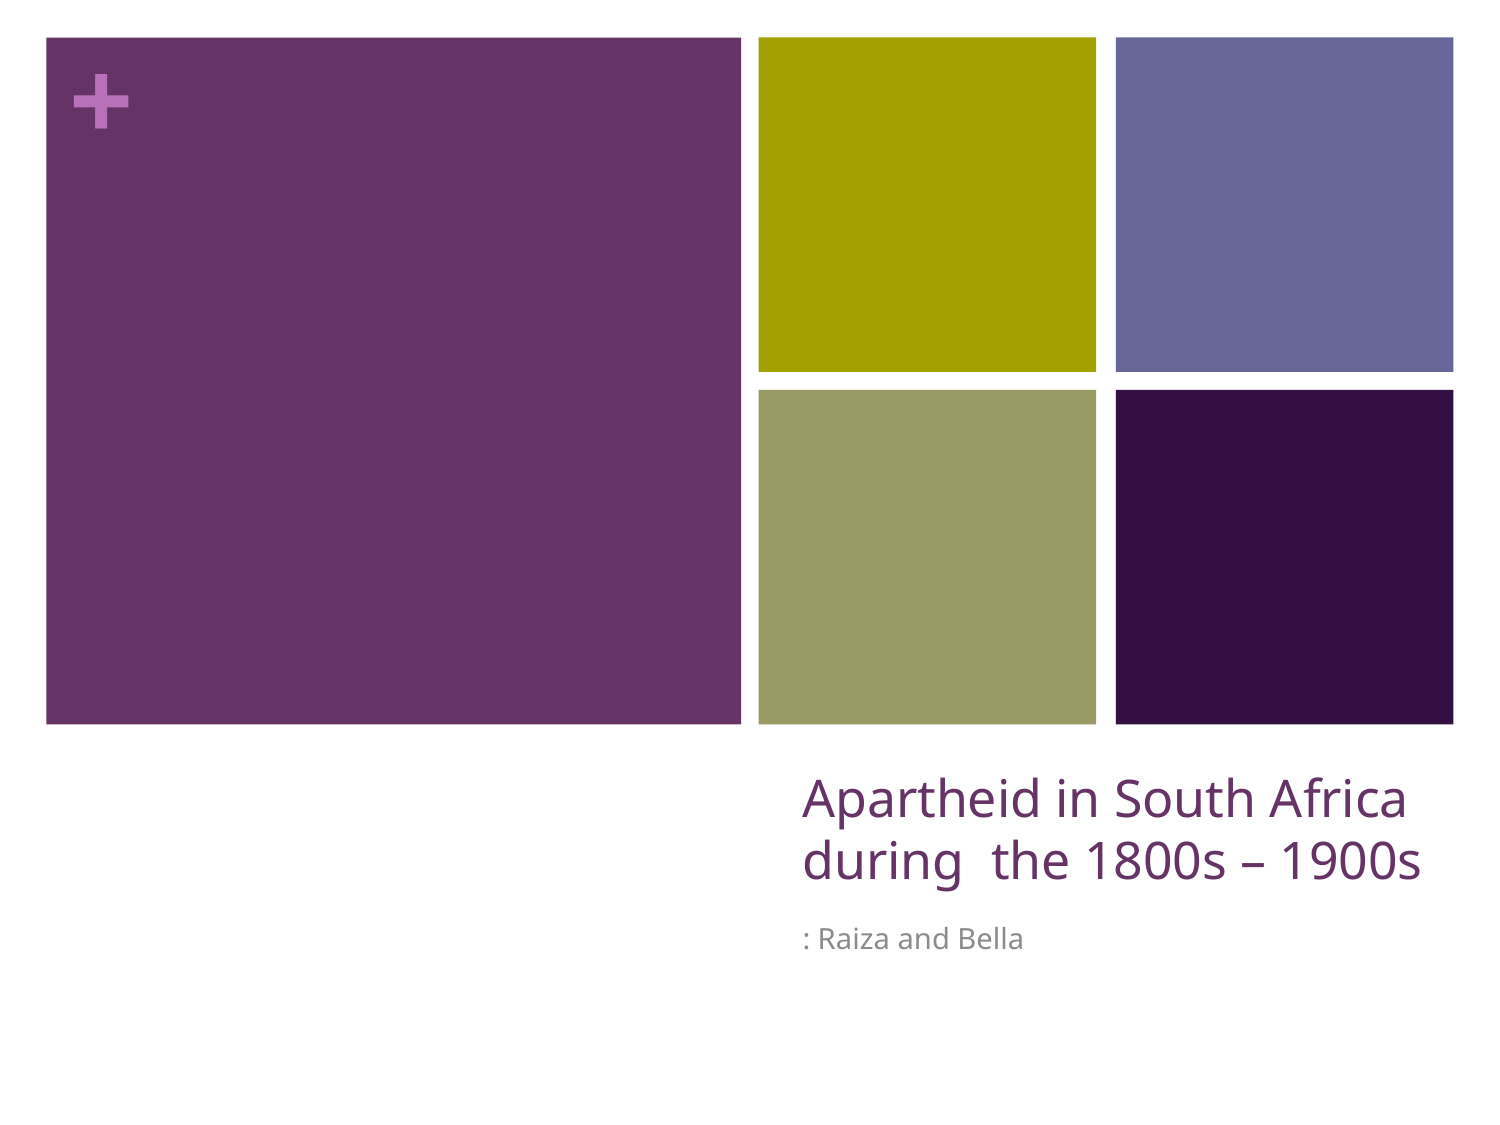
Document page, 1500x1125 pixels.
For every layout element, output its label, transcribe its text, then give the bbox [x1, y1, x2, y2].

subtitle : Raiza and Bella [787, 912, 1450, 1036]
title Apartheid in South Africa during the 1800s – 1900s [787, 758, 1450, 912]
